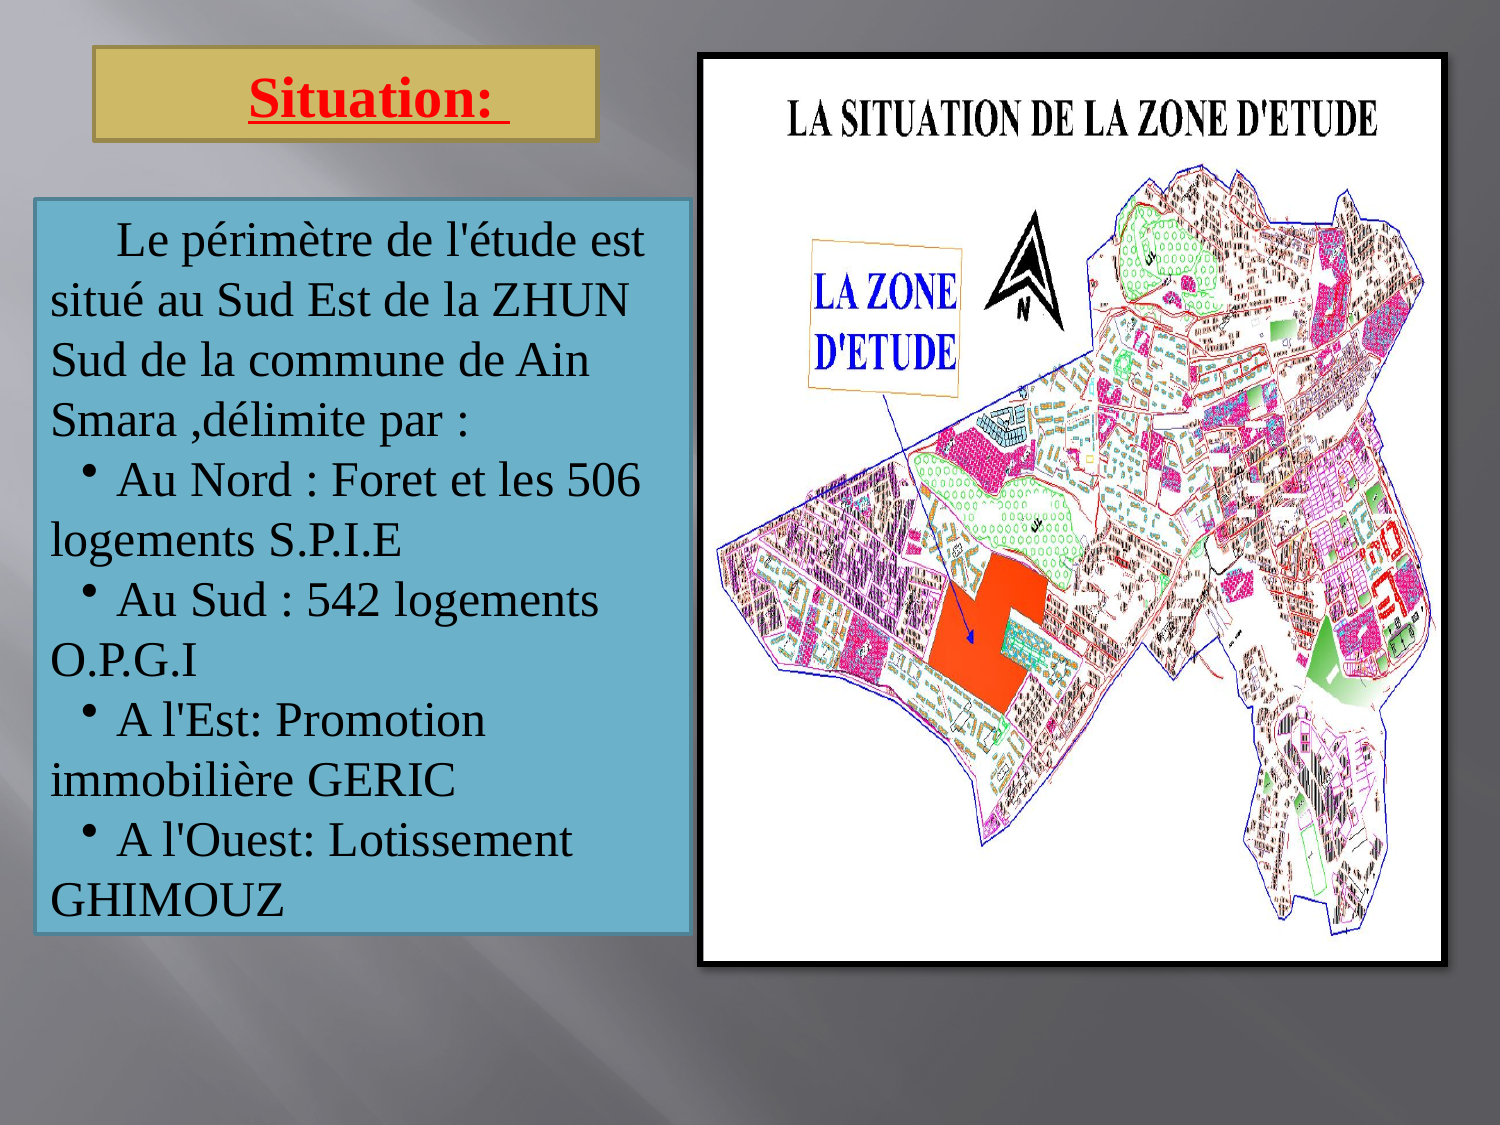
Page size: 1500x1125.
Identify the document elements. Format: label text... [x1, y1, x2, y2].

text_box Situation: [92, 45, 600, 143]
text_box Le périmètre de l'étude est situé au Sud Est de la ZHUN Sud de la commune de Ain Smara ,délimite par : Au Nord : Foret et les 506 logements S.P.I.E Au Sud : 542 logements O.P.G.I A l'Est: Promotion immobilière GERIC A l'Ouest: Lotissement GHIMOUZ [33, 197, 693, 936]
picture [620, 59, 1500, 961]
